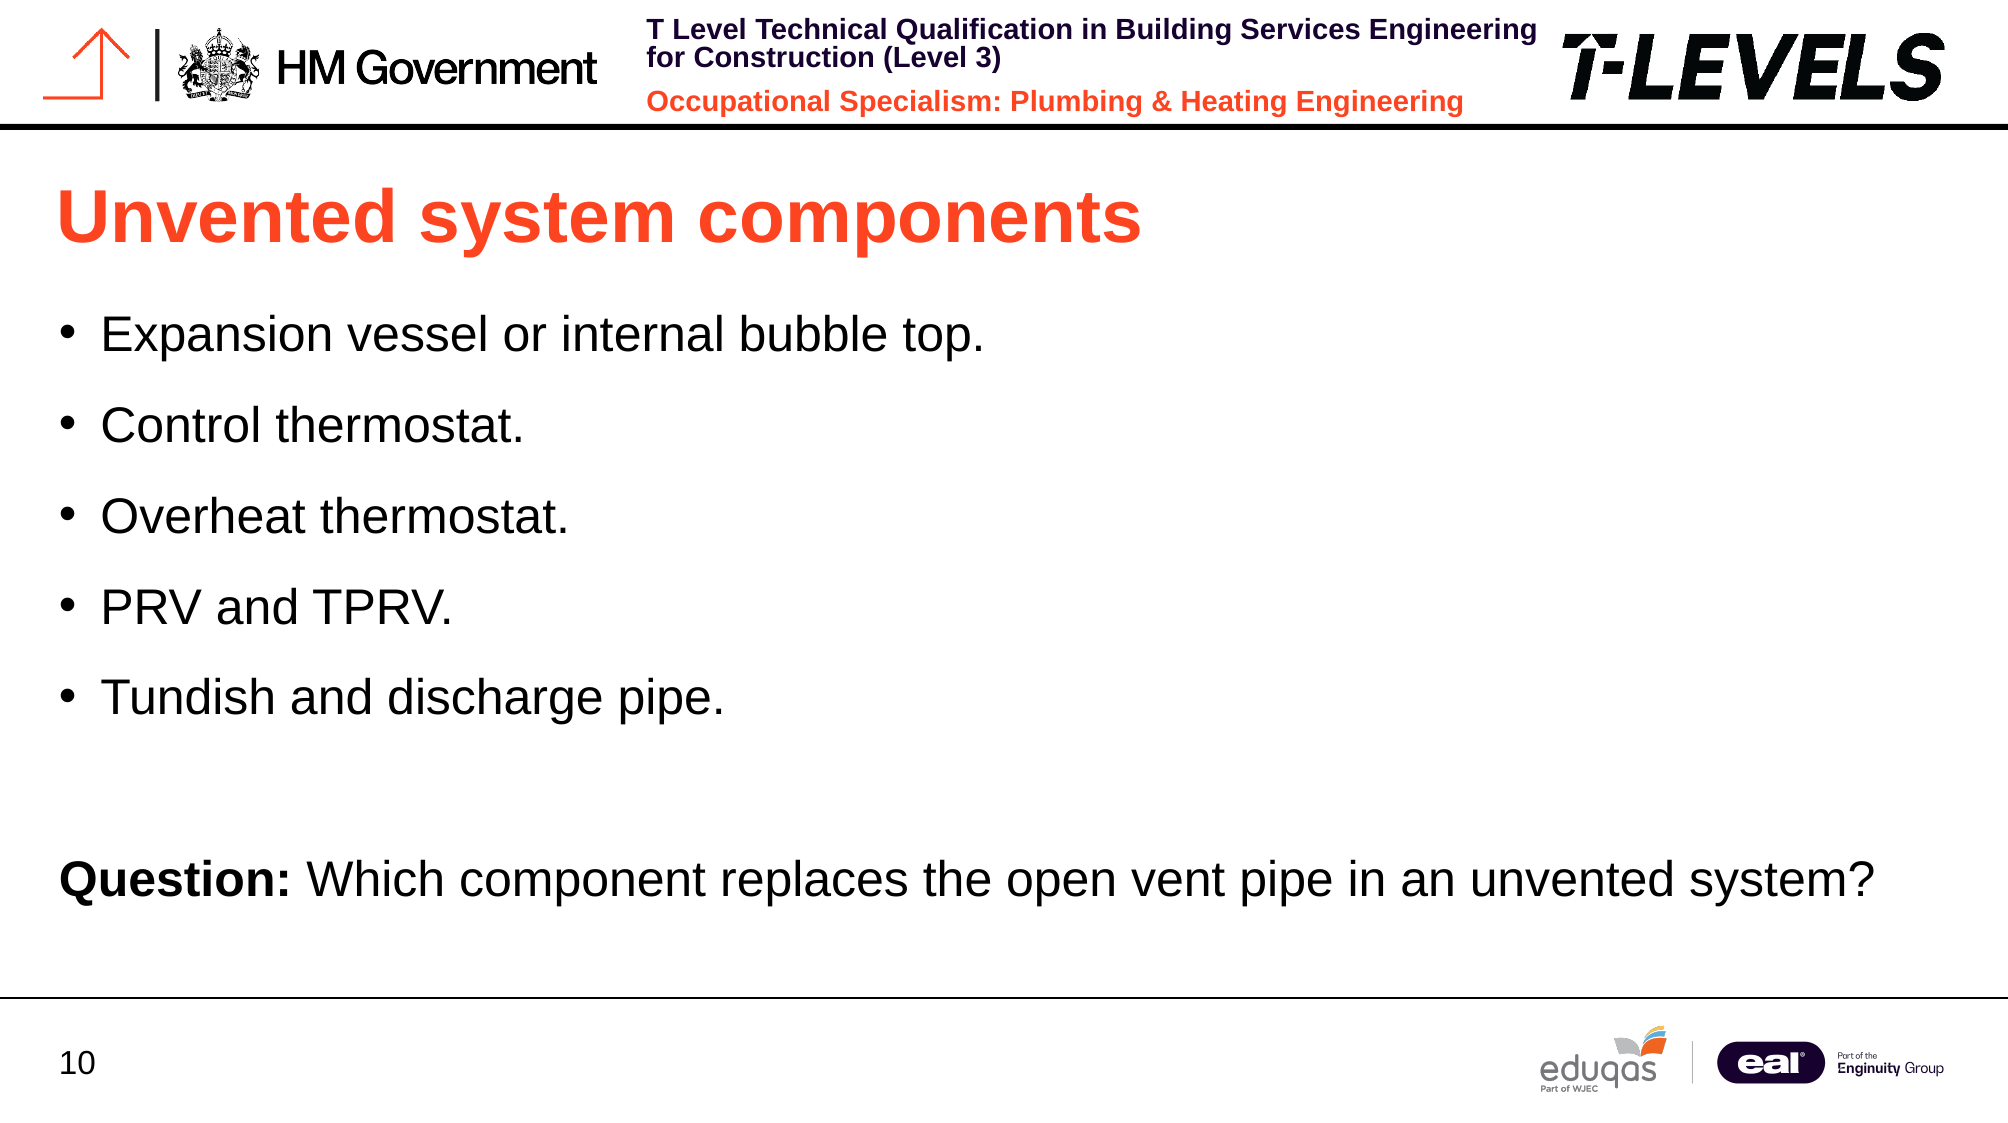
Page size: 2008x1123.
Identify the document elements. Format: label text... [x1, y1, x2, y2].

picture [155, 28, 597, 102]
picture [38, 27, 136, 100]
title Unvented system components [41, 111, 1949, 314]
picture [1535, 1021, 1949, 1097]
picture [1543, 25, 1964, 108]
list Expansion vessel or internal bubble top. Control thermostat. Overheat thermostat. PRV and TPRV. Tundish and discharge pipe. Question: Which component replaces the open vent pipe in an unvented system? [59, 295, 1951, 1006]
